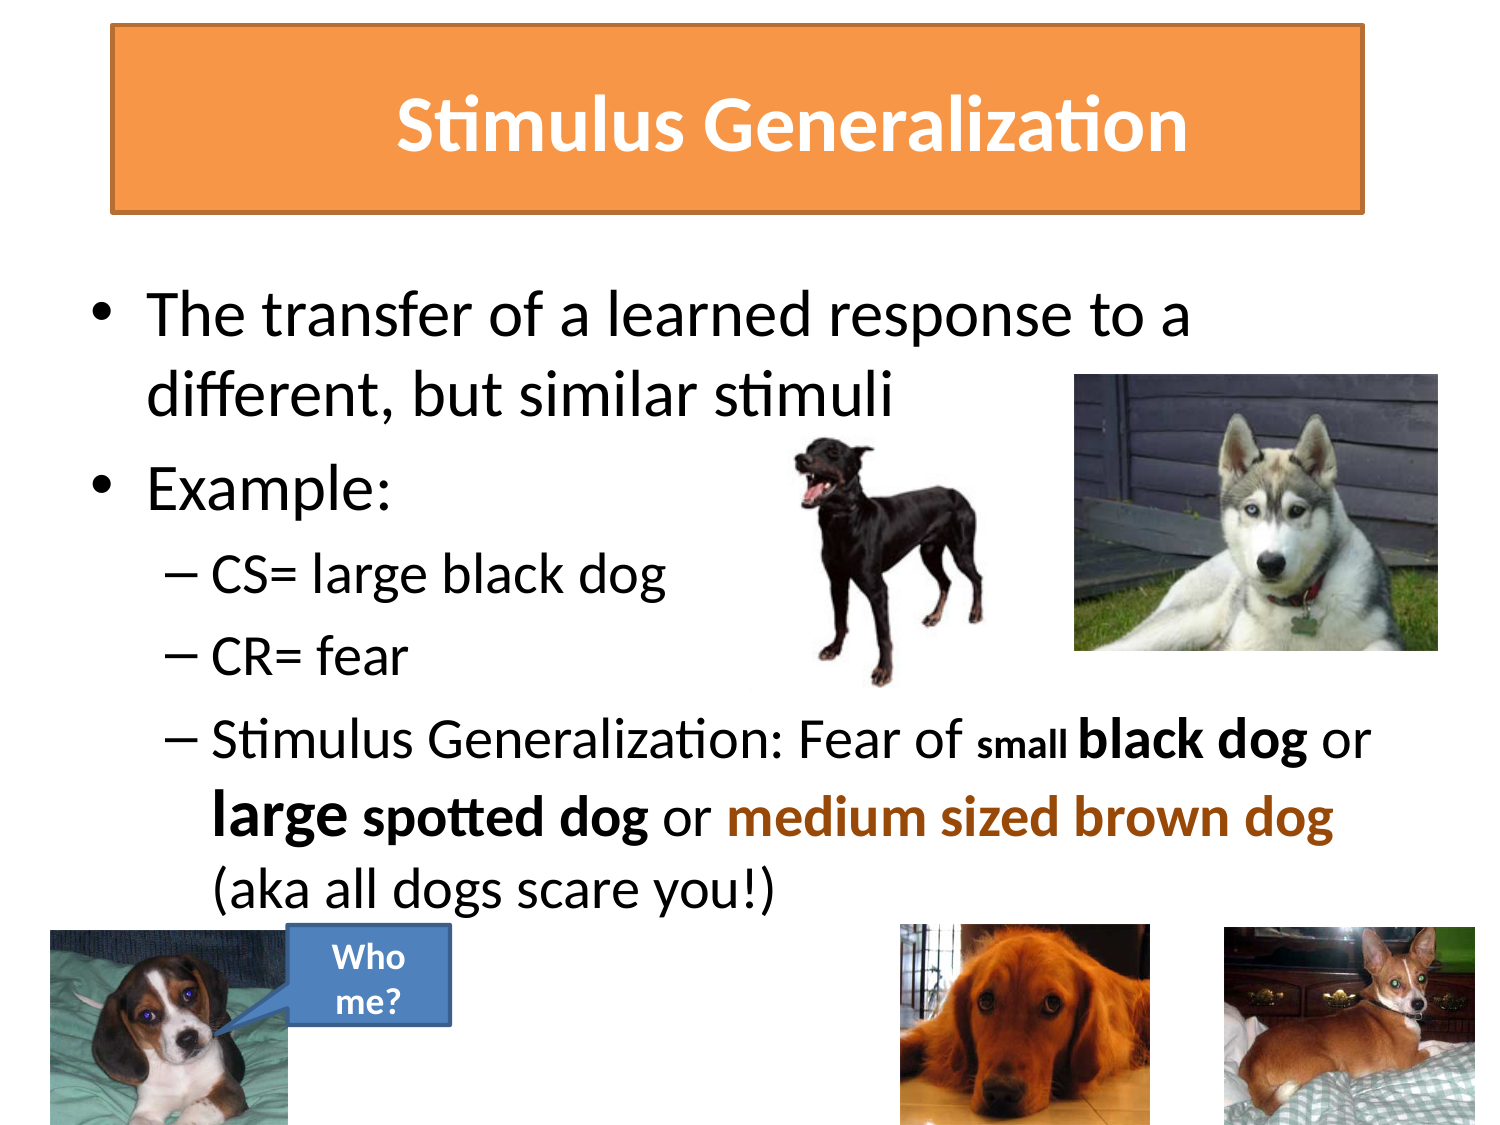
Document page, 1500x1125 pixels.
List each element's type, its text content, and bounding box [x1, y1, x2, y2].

picture [899, 924, 1151, 1125]
picture [1224, 927, 1476, 1125]
text_box Who me? [287, 924, 450, 1030]
text_box [285, 922, 453, 1028]
picture [49, 929, 288, 1125]
title Stimulus Generalization [110, 23, 1365, 215]
picture [749, 424, 1013, 691]
list The transfer of a learned response to a different, but similar stimuli Example: CS= large black dog CR= fear Stimulus Generalization: Fear of small black dog or large spotted dog or medium sized brown dog (aka all dogs scare you!) [75, 262, 1425, 1005]
picture [1074, 374, 1438, 651]
